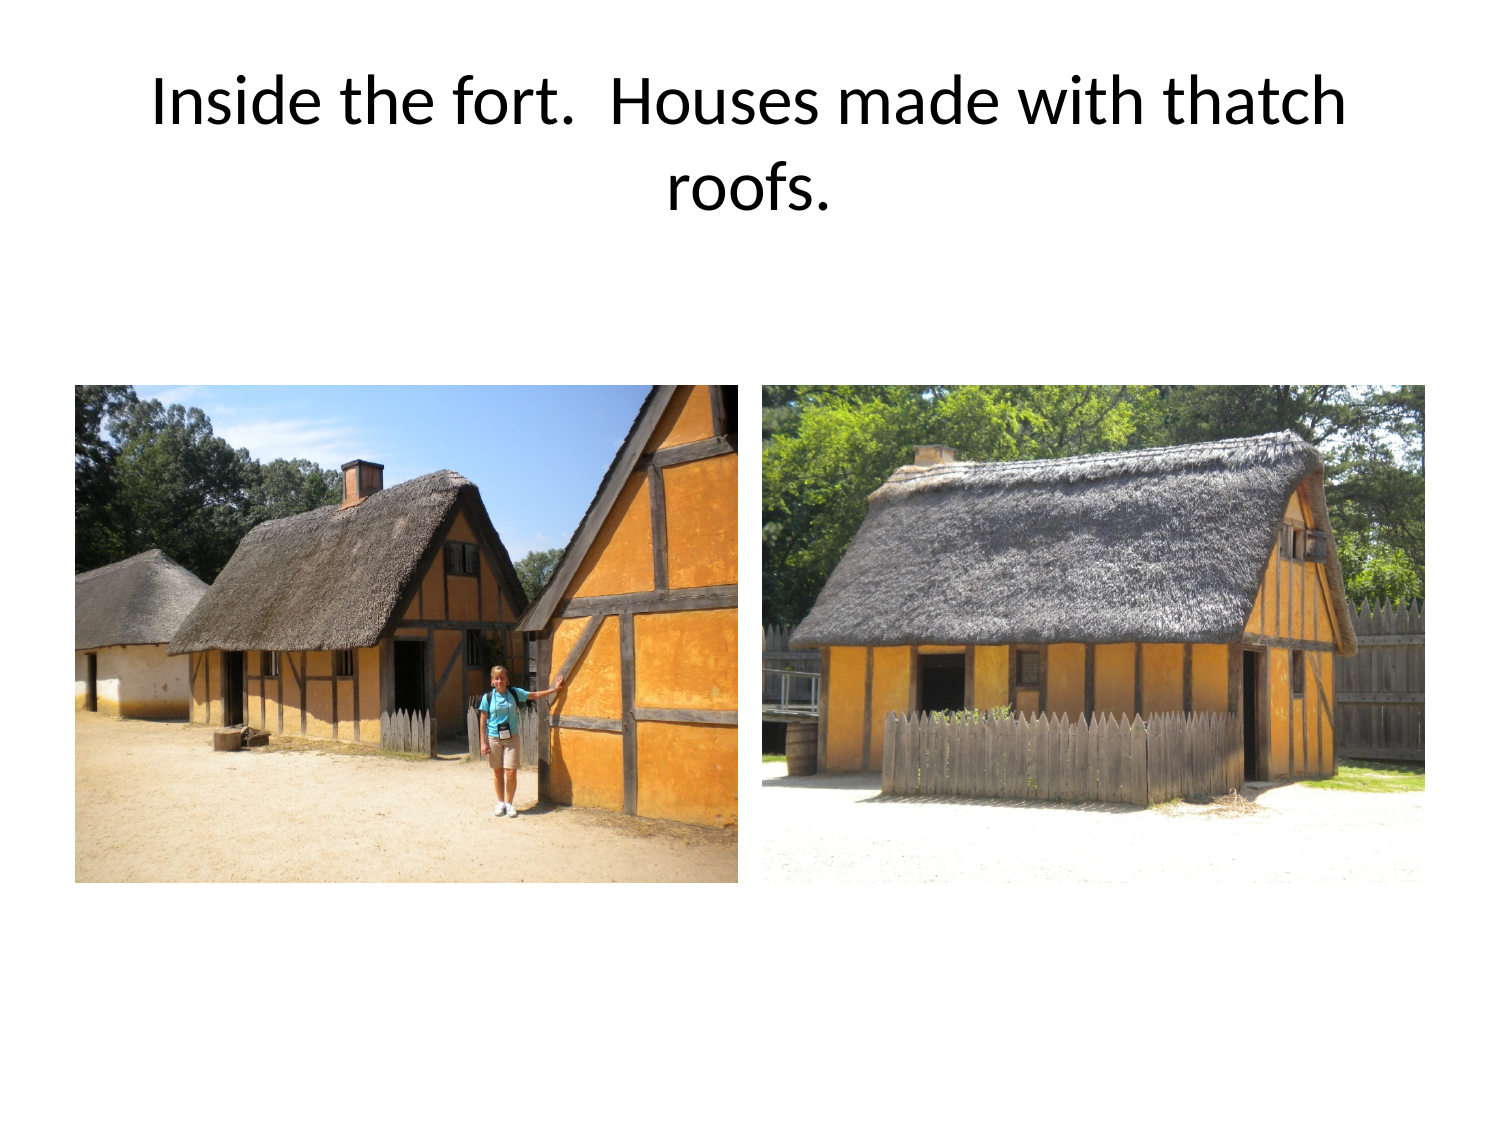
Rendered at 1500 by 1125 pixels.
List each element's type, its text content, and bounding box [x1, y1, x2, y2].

title Inside the fort. Houses made with thatch roofs. [75, 45, 1425, 233]
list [74, 384, 738, 883]
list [762, 384, 1426, 883]
